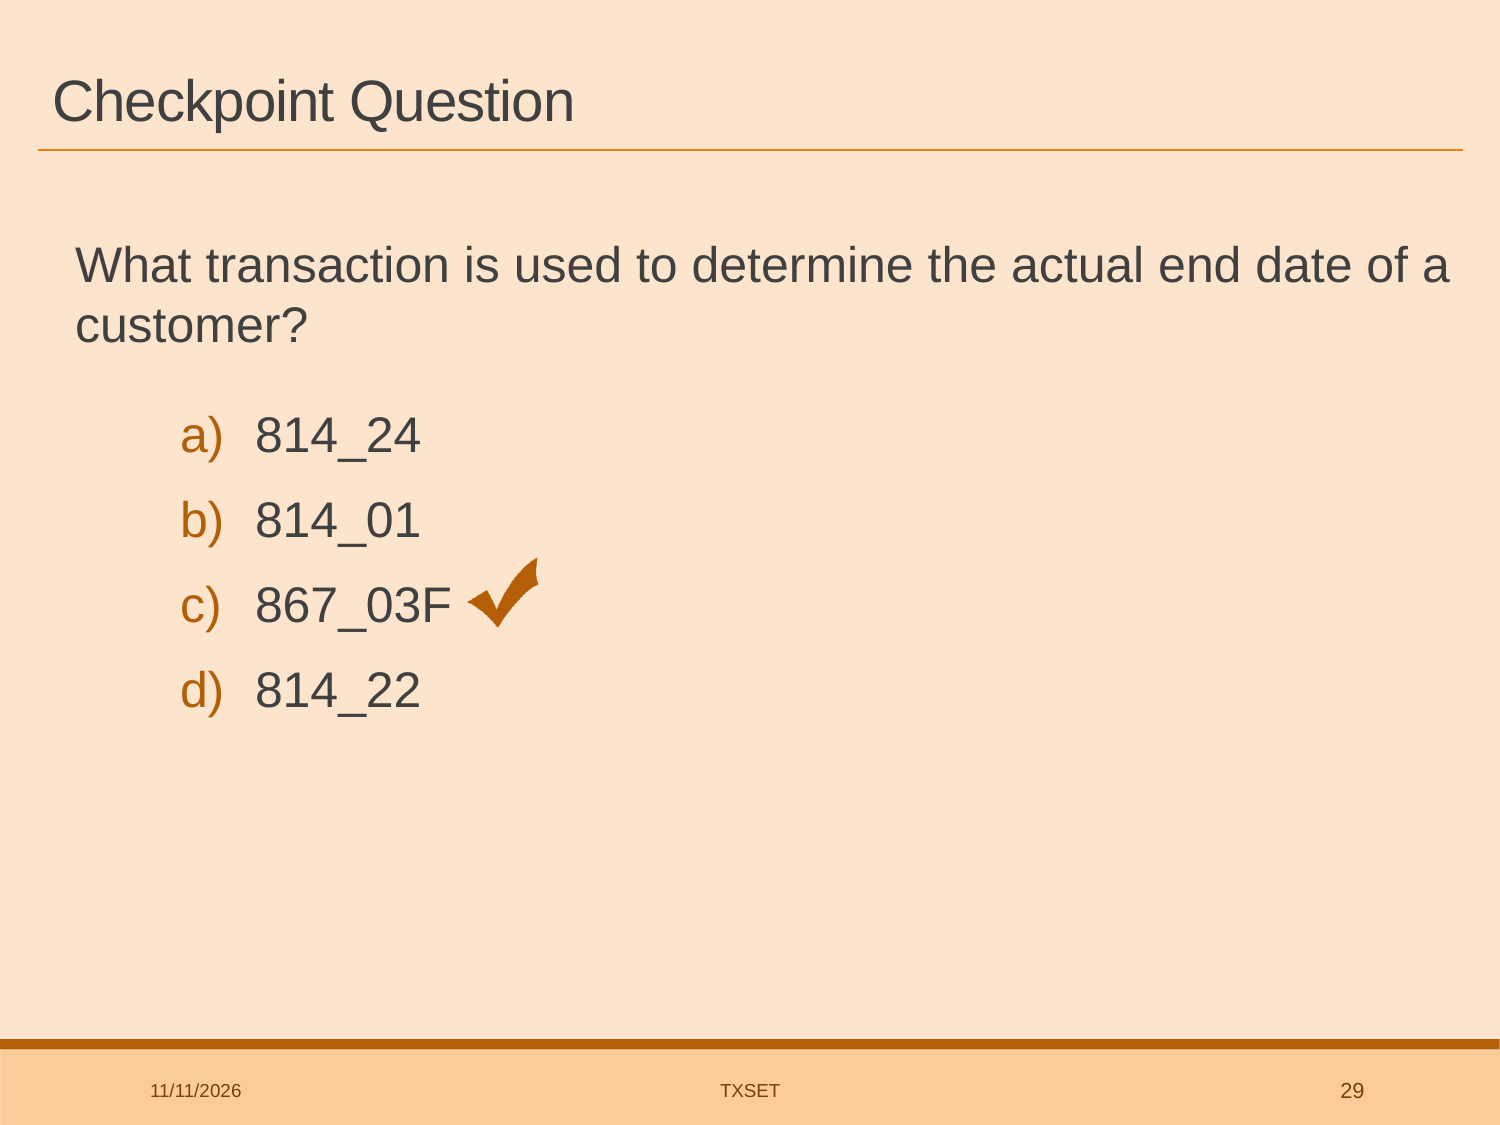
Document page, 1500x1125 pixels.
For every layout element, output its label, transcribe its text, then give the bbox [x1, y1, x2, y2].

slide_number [135, 1059, 440, 1120]
text_box What transaction is used to determine the actual end date of a customer? 814_24 814_01 867_03F 814_22 [74, 224, 1460, 1002]
slide_number 29 [1218, 1059, 1380, 1120]
picture [465, 555, 540, 629]
title Checkpoint Question [37, 37, 1275, 141]
footer TxSET [453, 1059, 1047, 1120]
